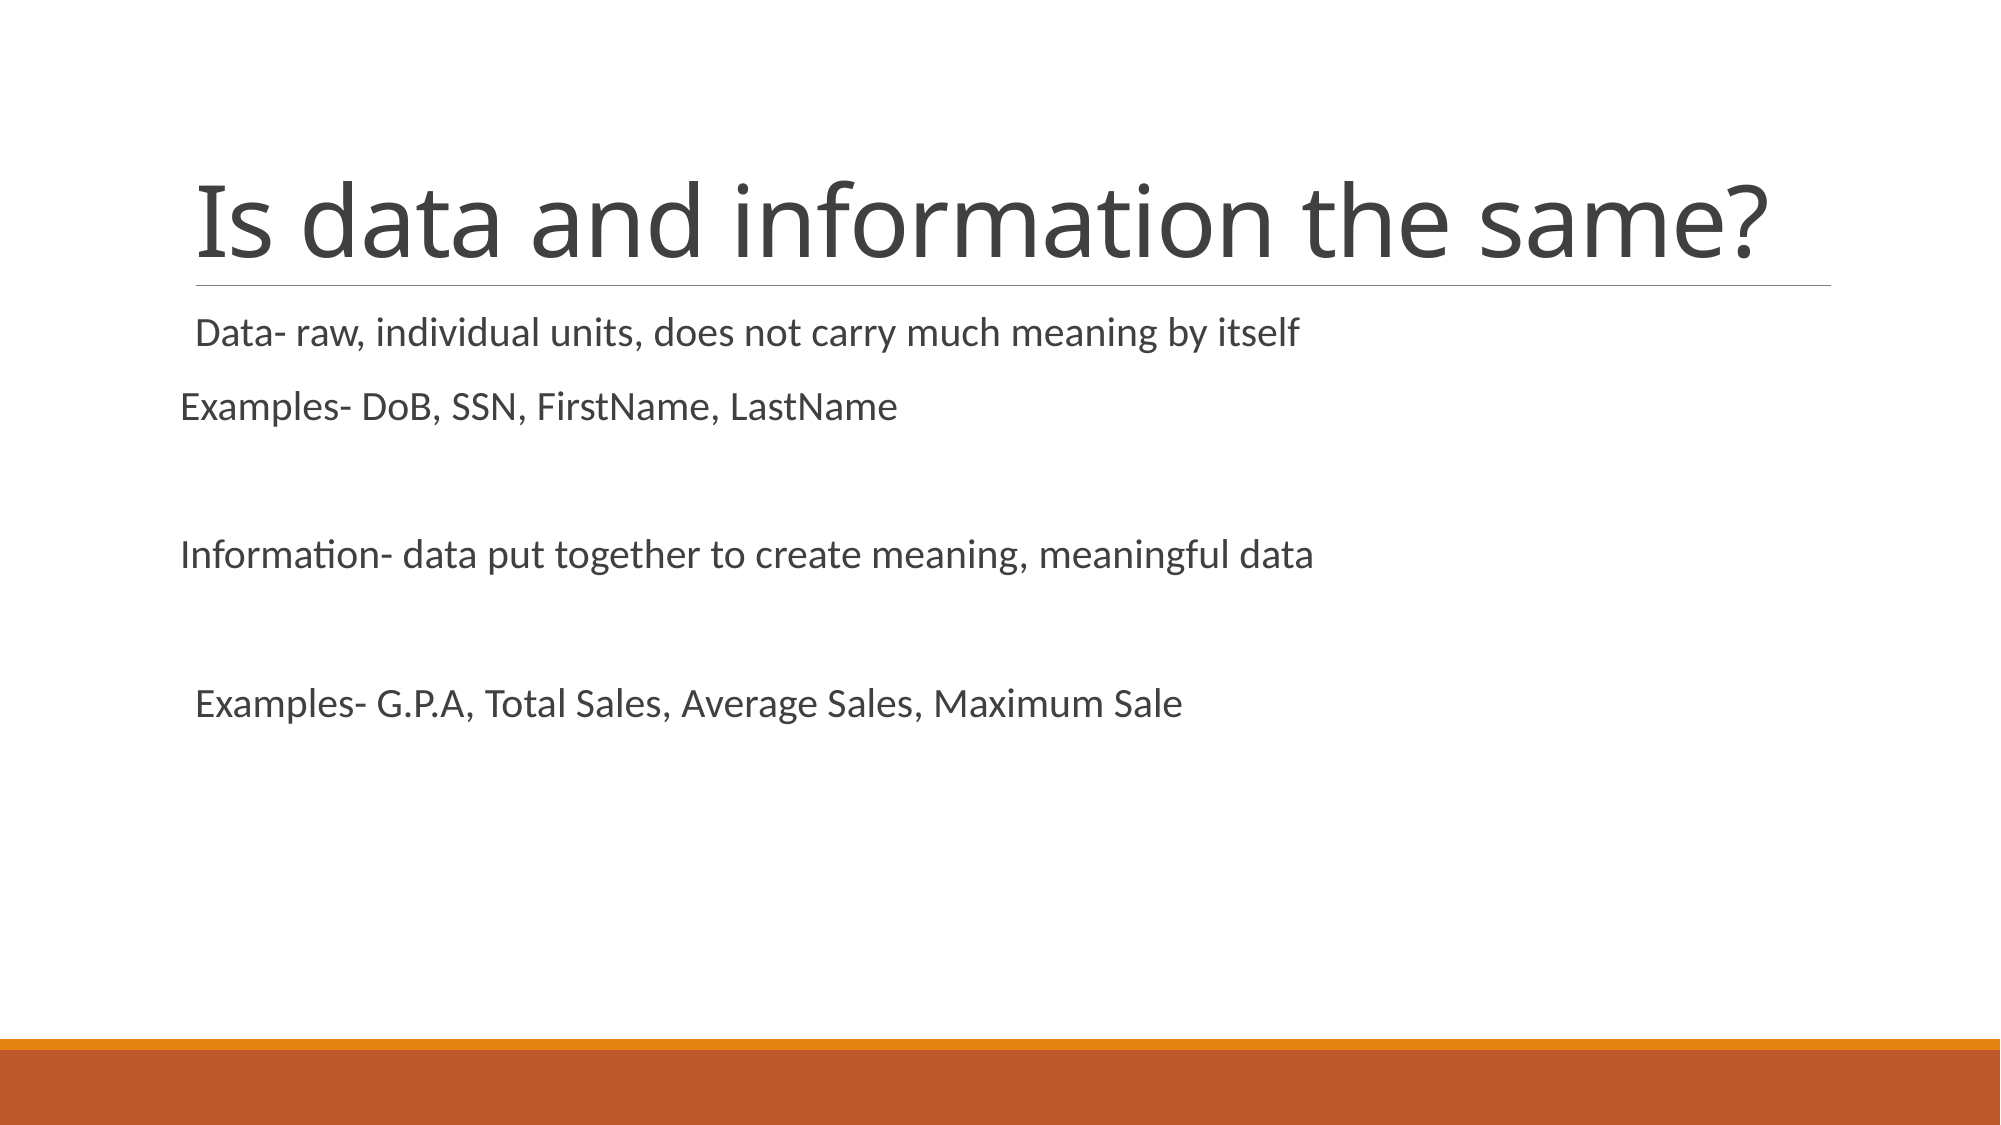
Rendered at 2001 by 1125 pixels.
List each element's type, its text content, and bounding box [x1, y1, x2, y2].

list Data- raw, individual units, does not carry much meaning by itself Examples- DoB, SSN, FirstName, LastName Information- data put together to create meaning, meaningful data Examples- G.P.A, Total Sales, Average Sales, Maximum Sale [180, 302, 1830, 963]
title Is data and information the same? [180, 47, 1830, 285]
